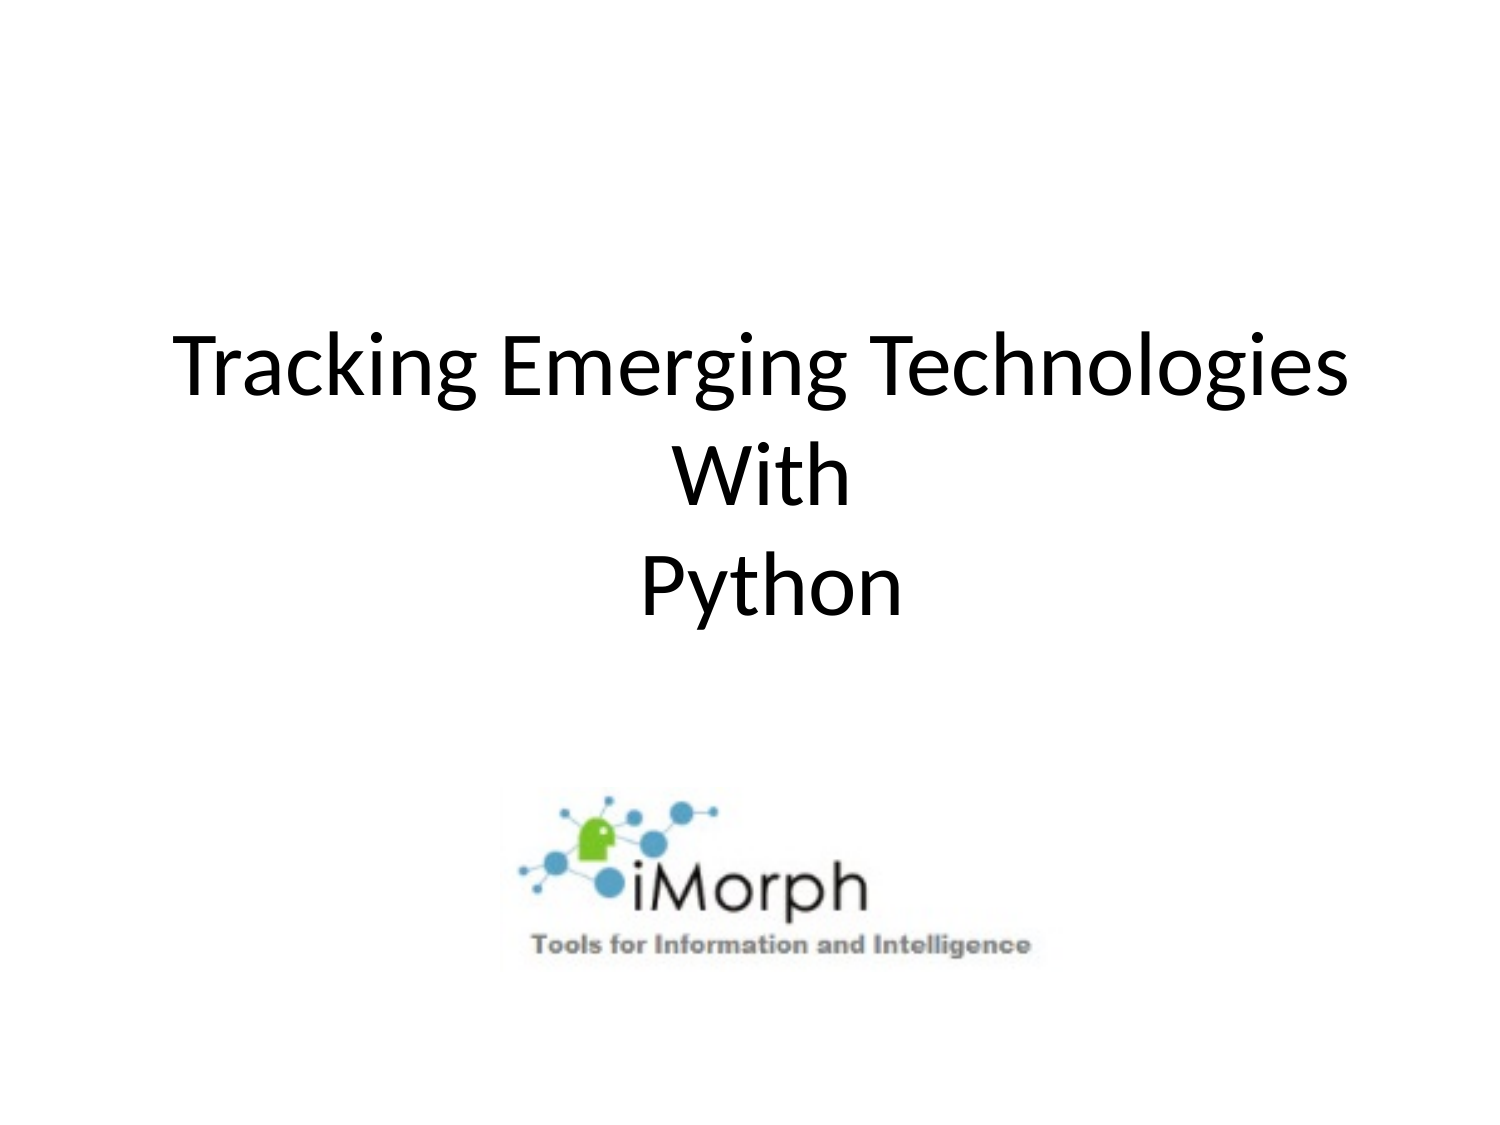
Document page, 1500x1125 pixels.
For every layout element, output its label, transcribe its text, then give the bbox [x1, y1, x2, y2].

title Tracking Emerging Technologies With Python [125, 237, 1400, 700]
picture [499, 787, 1063, 972]
